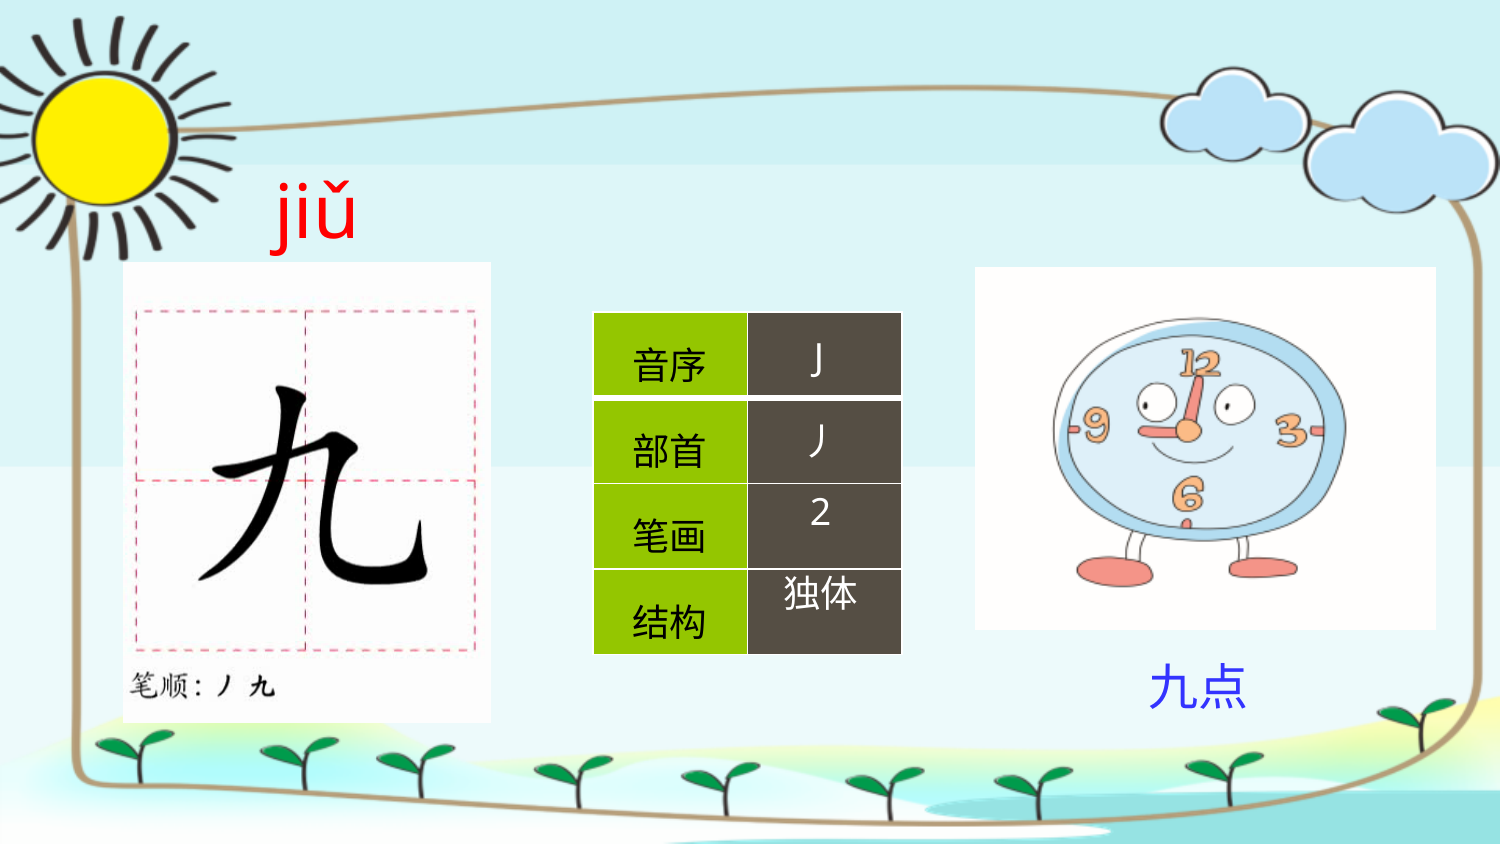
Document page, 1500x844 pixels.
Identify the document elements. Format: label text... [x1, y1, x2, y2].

table_cell 部首 [594, 401, 747, 483]
text_box 九点 [995, 647, 1356, 723]
table_cell [748, 484, 901, 568]
table_cell 结构 [594, 570, 747, 654]
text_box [122, 261, 492, 724]
text_box 独体 [768, 549, 873, 623]
picture [0, 0, 1500, 844]
table_header [748, 313, 901, 395]
table_cell 笔画 [594, 484, 747, 568]
text_box 丿 [786, 396, 855, 470]
table_cell [748, 401, 794, 483]
text_box J [798, 312, 839, 386]
table_cell [748, 570, 901, 654]
text_box 2 [794, 467, 847, 541]
text_box jiǔ [259, 155, 532, 261]
table_header 音序 [594, 313, 747, 395]
table_cell [847, 401, 901, 483]
